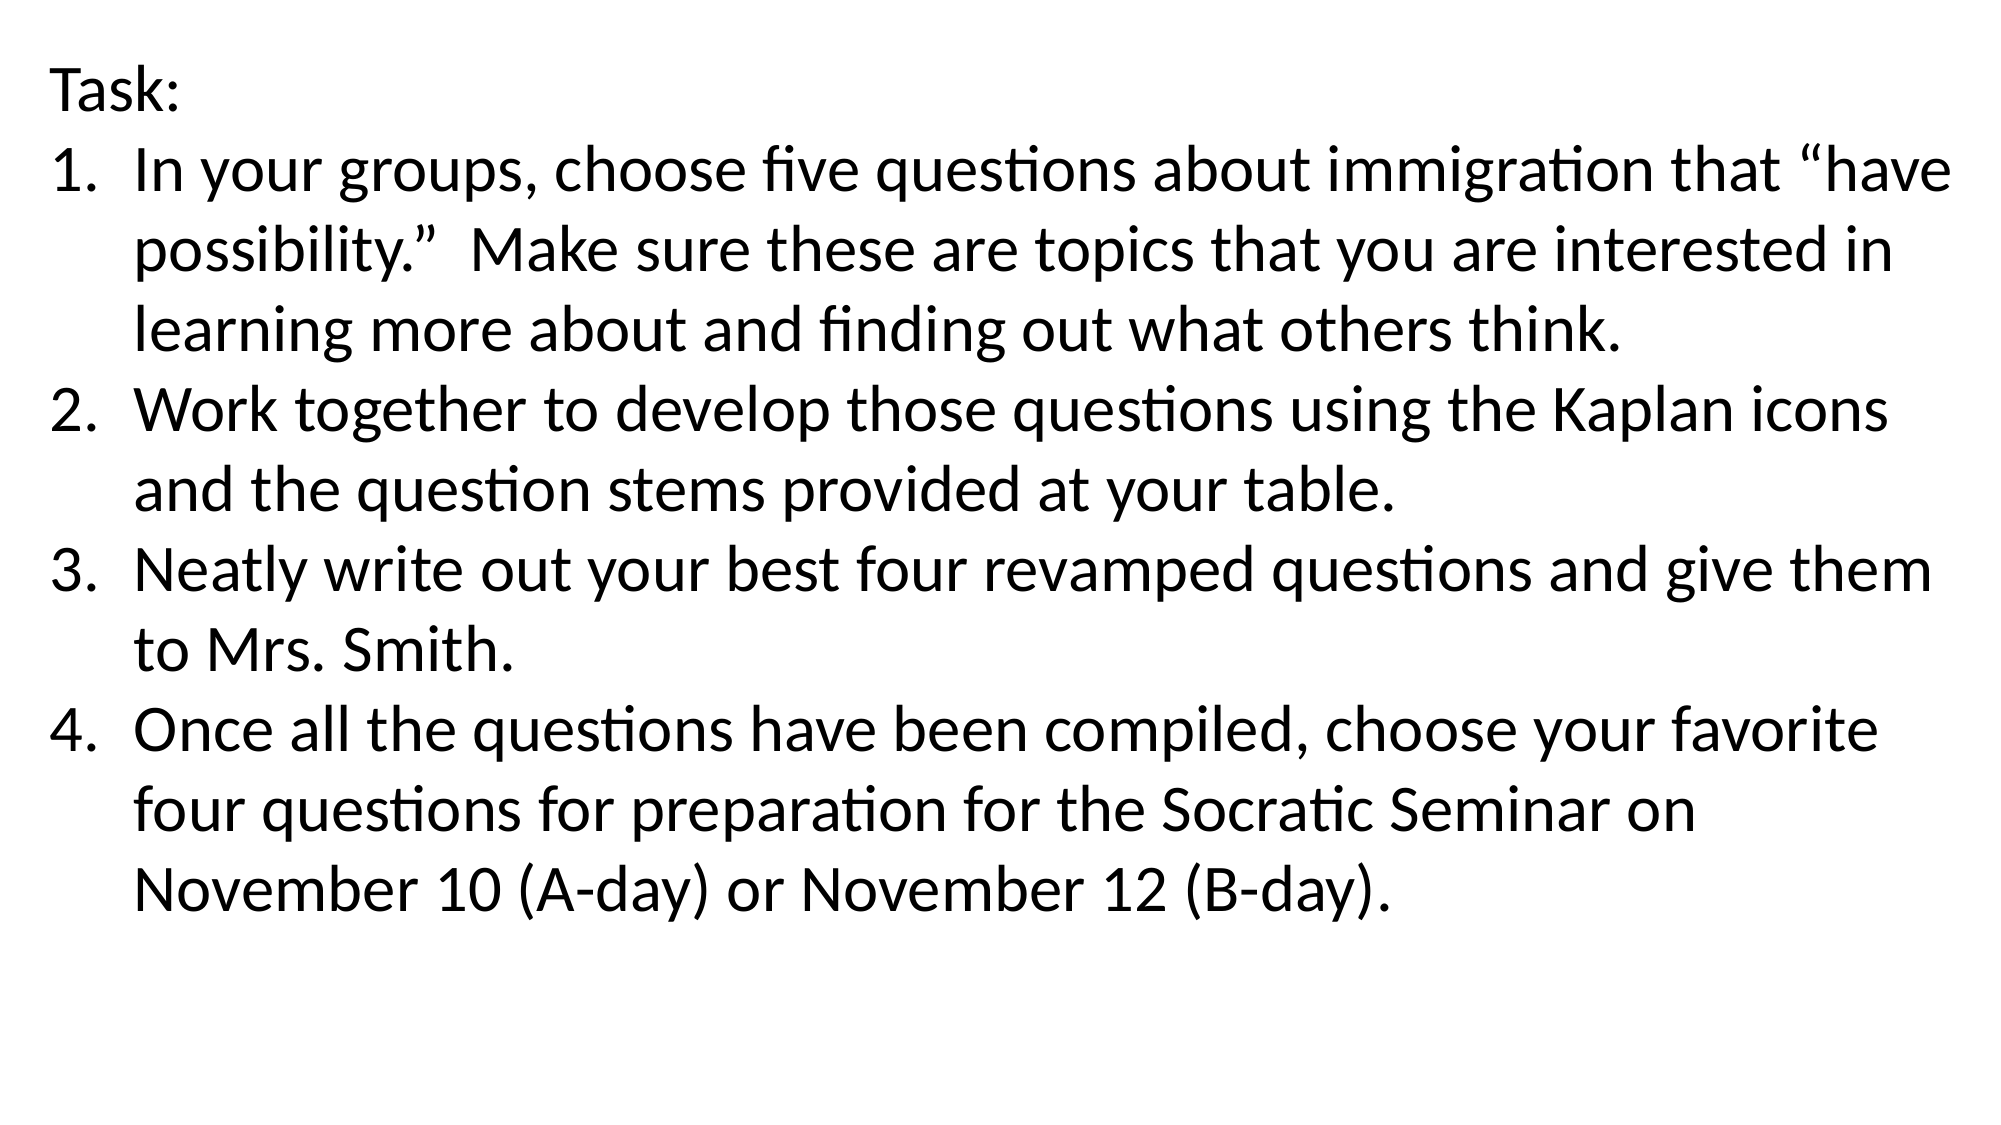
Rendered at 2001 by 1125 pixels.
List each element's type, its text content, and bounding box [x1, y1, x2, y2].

text_box Task: In your groups, choose five questions about immigration that “have possibility.” Make sure these are topics that you are interested in learning more about and finding out what others think. Work together to develop those questions using the Kaplan icons and the question stems provided at your table. Neatly write out your best four revamped questions and give them to Mrs. Smith. Once all the questions have been compiled, choose your favorite four questions for preparation for the Socratic Seminar on November 10 (A-day) or November 12 (B-day). [34, 37, 1977, 1012]
